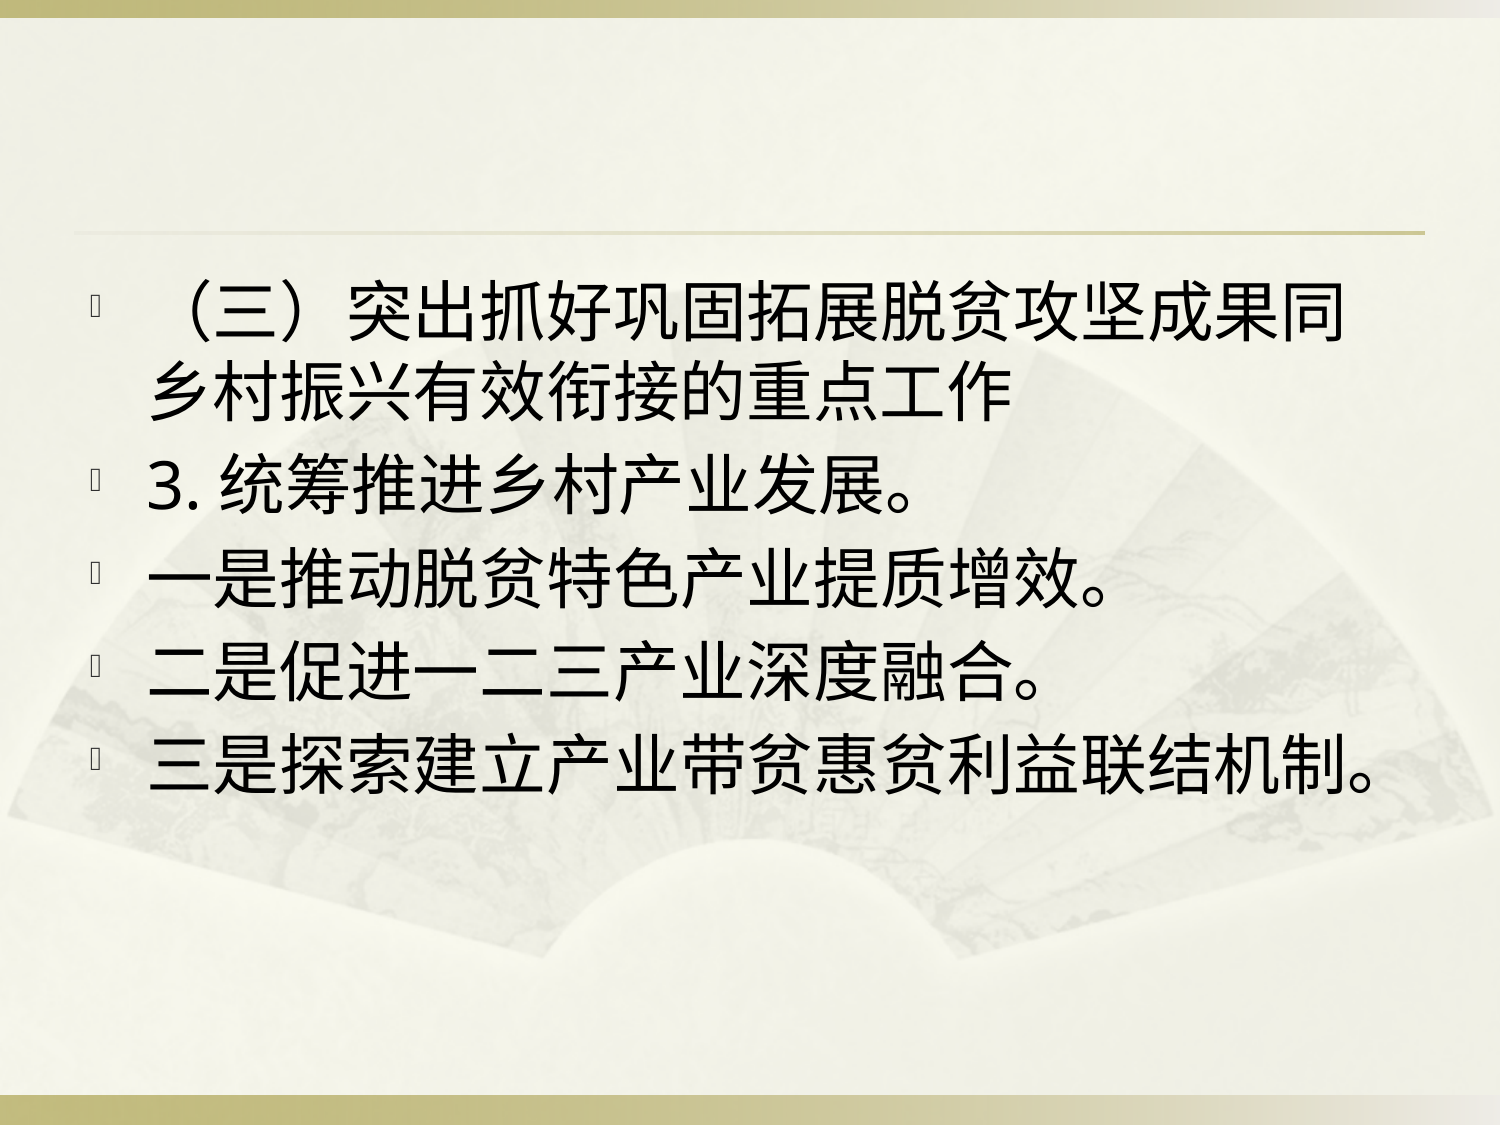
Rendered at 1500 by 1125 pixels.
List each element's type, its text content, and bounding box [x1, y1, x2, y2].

list （三）突出抓好巩固拓展脱贫攻坚成果同乡村振兴有效衔接的重点工作 3.统筹推进乡村产业发展。 一是推动脱贫特色产业提质增效。 二是促进一二三产业深度融合。 三是探索建立产业带贫惠贫利益联结机制。 [74, 262, 1426, 1032]
